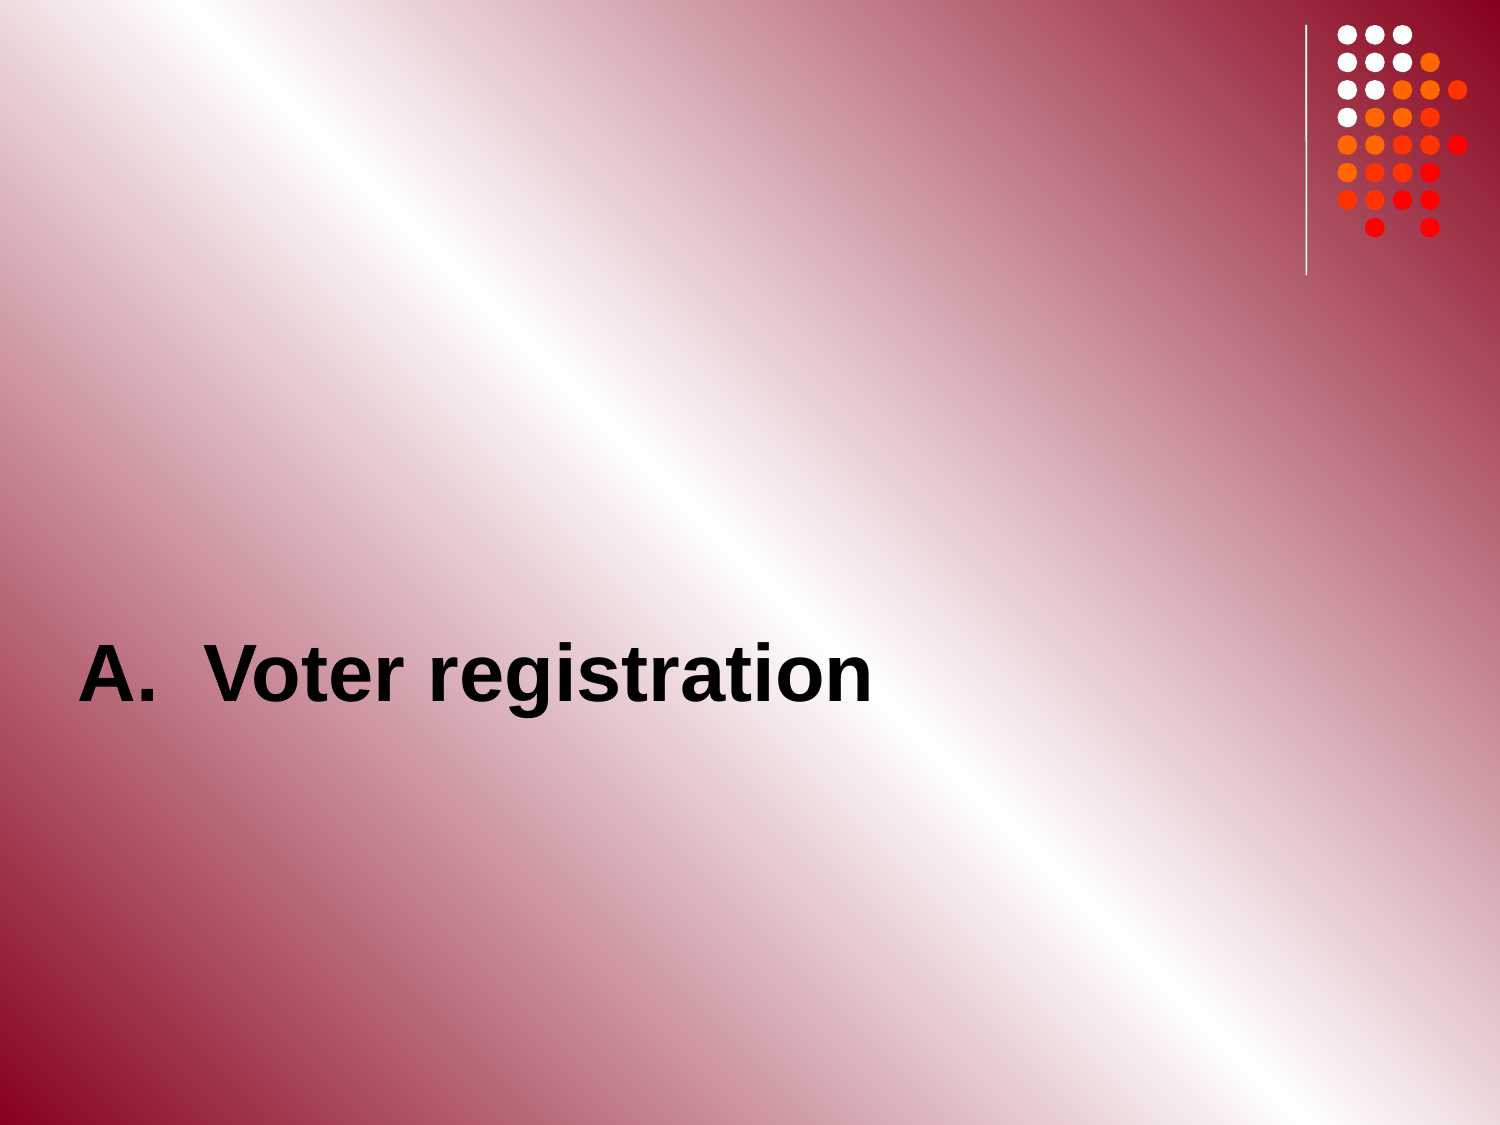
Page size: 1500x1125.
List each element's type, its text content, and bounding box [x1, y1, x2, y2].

title A. Voter registration [62, 512, 1300, 725]
